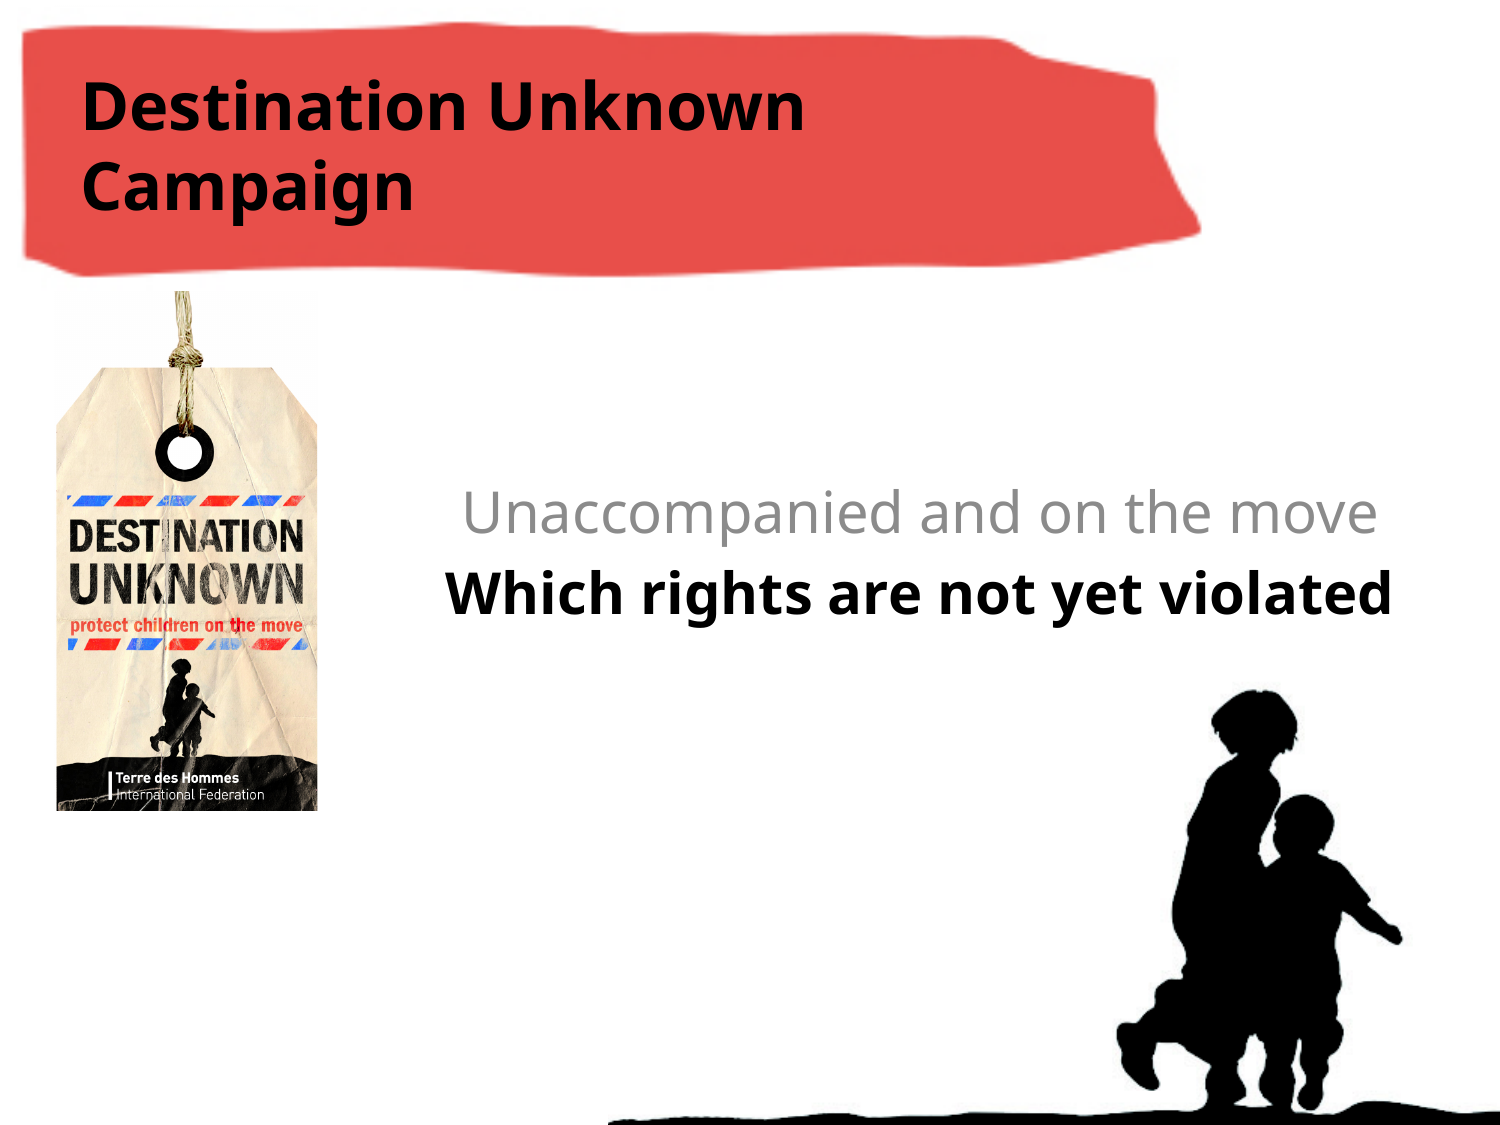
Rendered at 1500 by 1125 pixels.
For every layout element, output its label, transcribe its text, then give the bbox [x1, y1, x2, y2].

picture [17, 5, 1258, 811]
title Destination Unknown Campaign [64, 50, 1152, 238]
text_box Unaccompanied and on the move Which rights are not yet violated [395, 468, 1446, 687]
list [608, 562, 1500, 1125]
